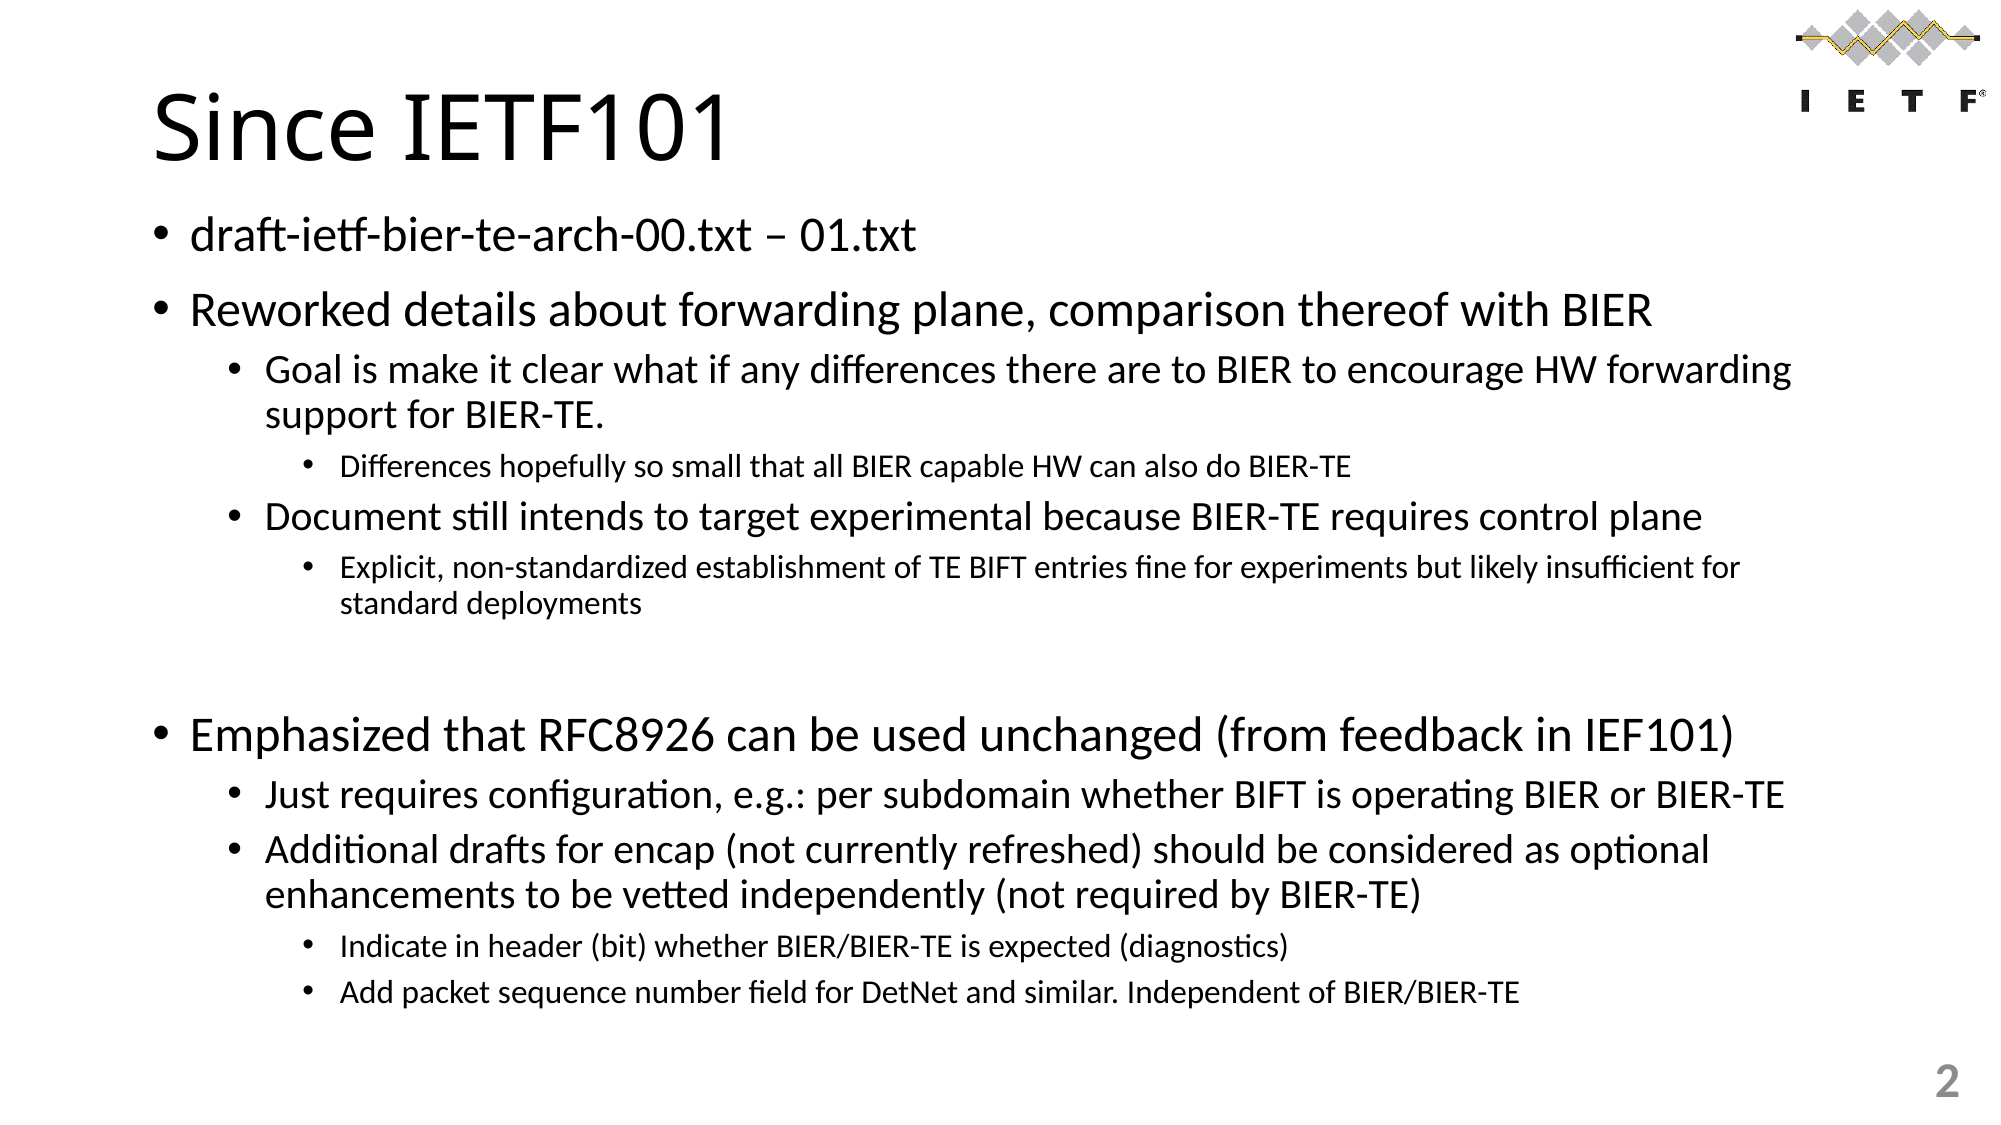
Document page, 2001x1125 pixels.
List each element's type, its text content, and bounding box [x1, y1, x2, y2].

picture [1781, 1, 2000, 119]
title Since IETF101 [137, 59, 1863, 201]
slide_number 2 [1876, 1047, 1975, 1108]
list draft-ietf-bier-te-arch-00.txt – 01.txt Reworked details about forwarding plane, comparison thereof with BIER Goal is make it clear what if any differences there are to BIER to encourage HW forwarding support for BIER-TE. Differences hopefully so small that all BIER capable HW can also do BIER-TE Document still intends to target experimental because BIER-TE requires control plane Explicit, non-standardized establishment of TE BIFT entries fine for experiments but likely insufficient for standard deployments Emphasized that RFC8926 can be used unchanged (from feedback in IEF101) Just requires configuration, e.g.: per subdomain whether BIFT is operating BIER or BIER-TE Additional drafts for encap (not currently refreshed) should be considered as optional enhancements to be vetted independently (not required by BIER-TE) Indicate in header (bit) whether BIER/BIER-TE is expected (diagnostics) Add packet sequence number field for DetNet and similar. Independent of BIER/BIER-TE [137, 201, 1863, 1085]
